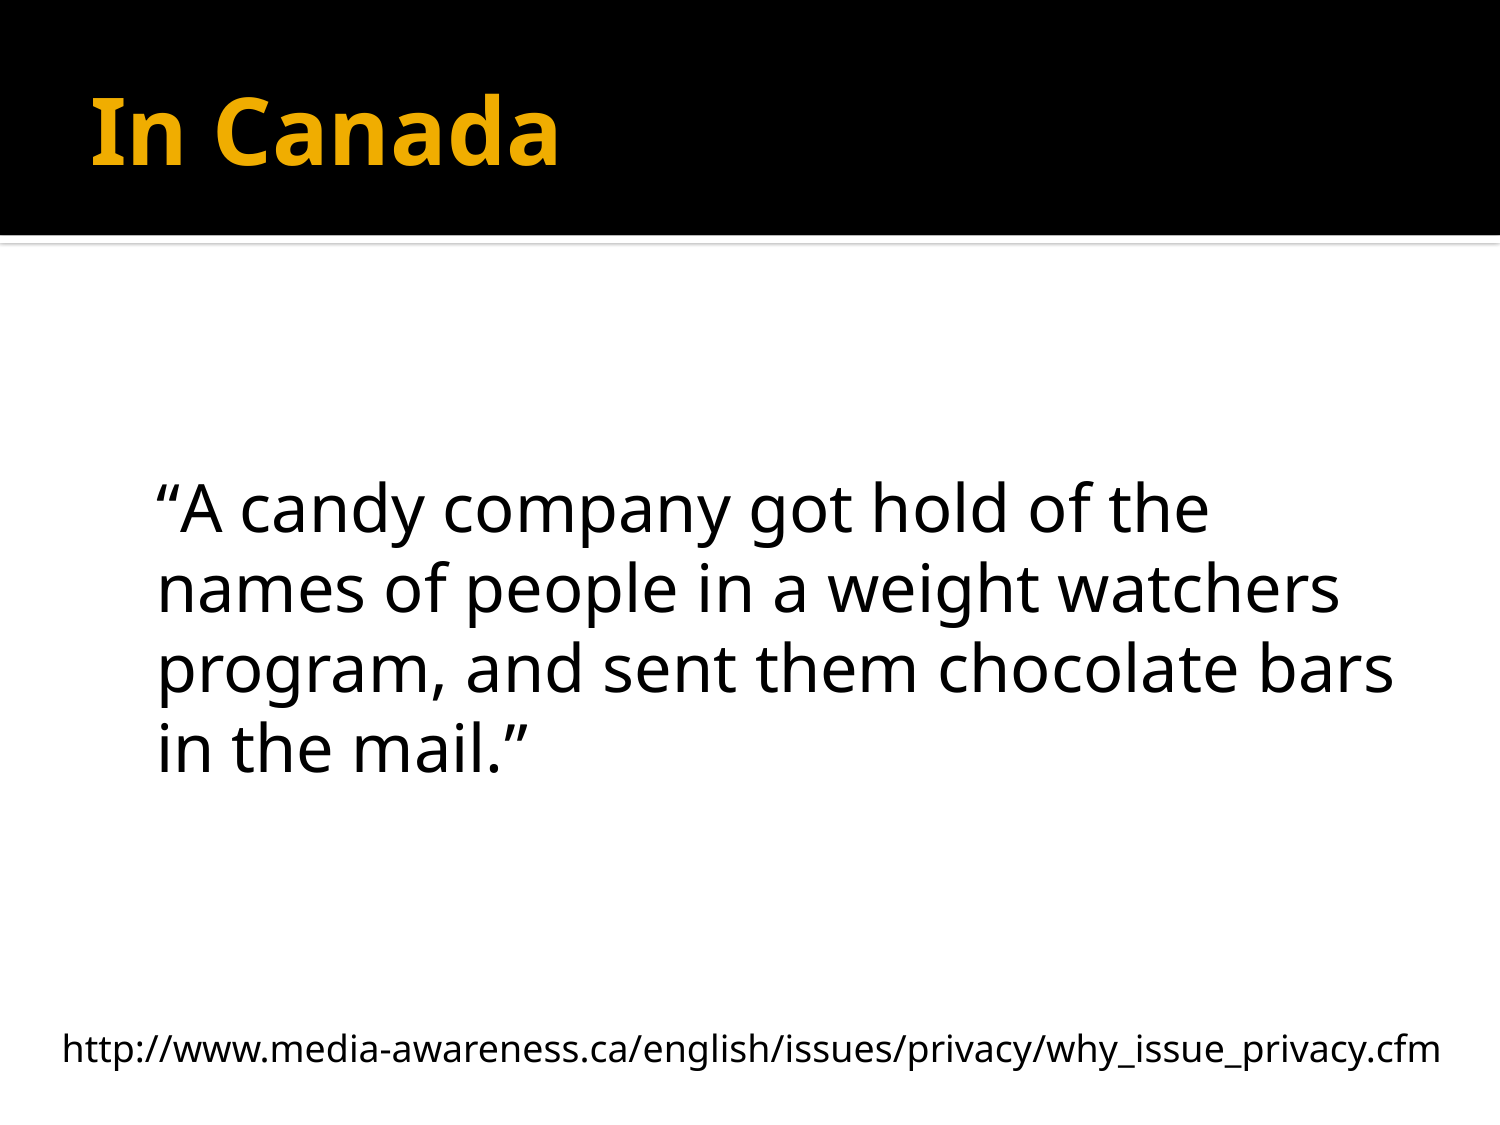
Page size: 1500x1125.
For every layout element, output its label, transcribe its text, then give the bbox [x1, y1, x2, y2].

list “A candy company got hold of the names of people in a weight watchers program, and sent them chocolate bars in the mail.” [75, 291, 1425, 1017]
text_box http://www.media-awareness.ca/english/issues/privacy/why_issue_privacy.cfm [46, 1017, 1465, 1078]
title In Canada [75, 25, 1425, 231]
